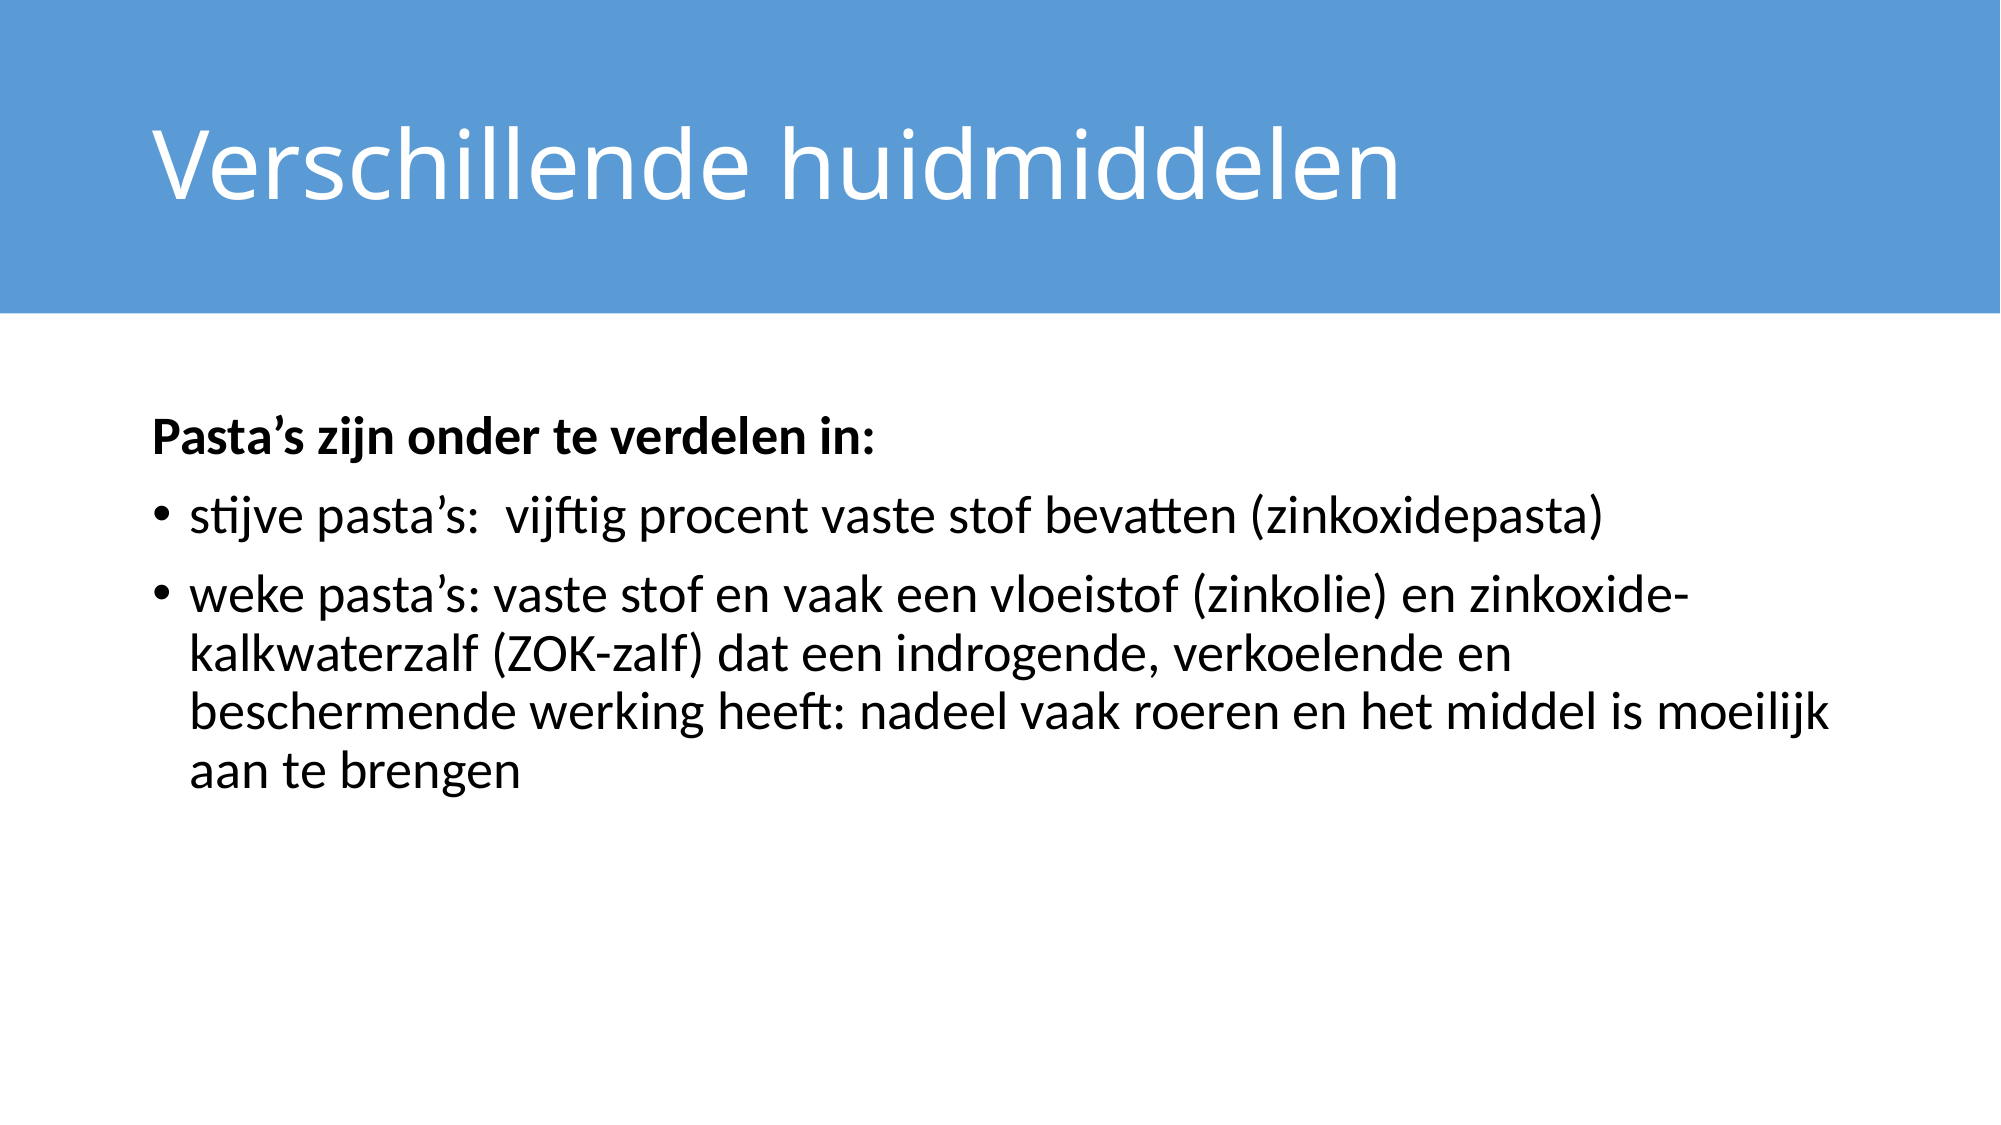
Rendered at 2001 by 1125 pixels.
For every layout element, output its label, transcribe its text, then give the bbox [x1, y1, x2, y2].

title Verschillende huidmiddelen [137, 59, 1863, 278]
text_box [0, 0, 2000, 314]
list Pasta’s zijn onder te verdelen in: stijve pasta’s: vijftig procent vaste stof bevatten (zinkoxidepasta) weke pasta’s: vaste stof en vaak een vloeistof (zinkolie) en zinkoxide-kalkwaterzalf (ZOK-zalf) dat een indrogende, verkoelende en beschermende werking heeft: nadeel vaak roeren en het middel is moeilijk aan te brengen [137, 399, 1863, 1014]
